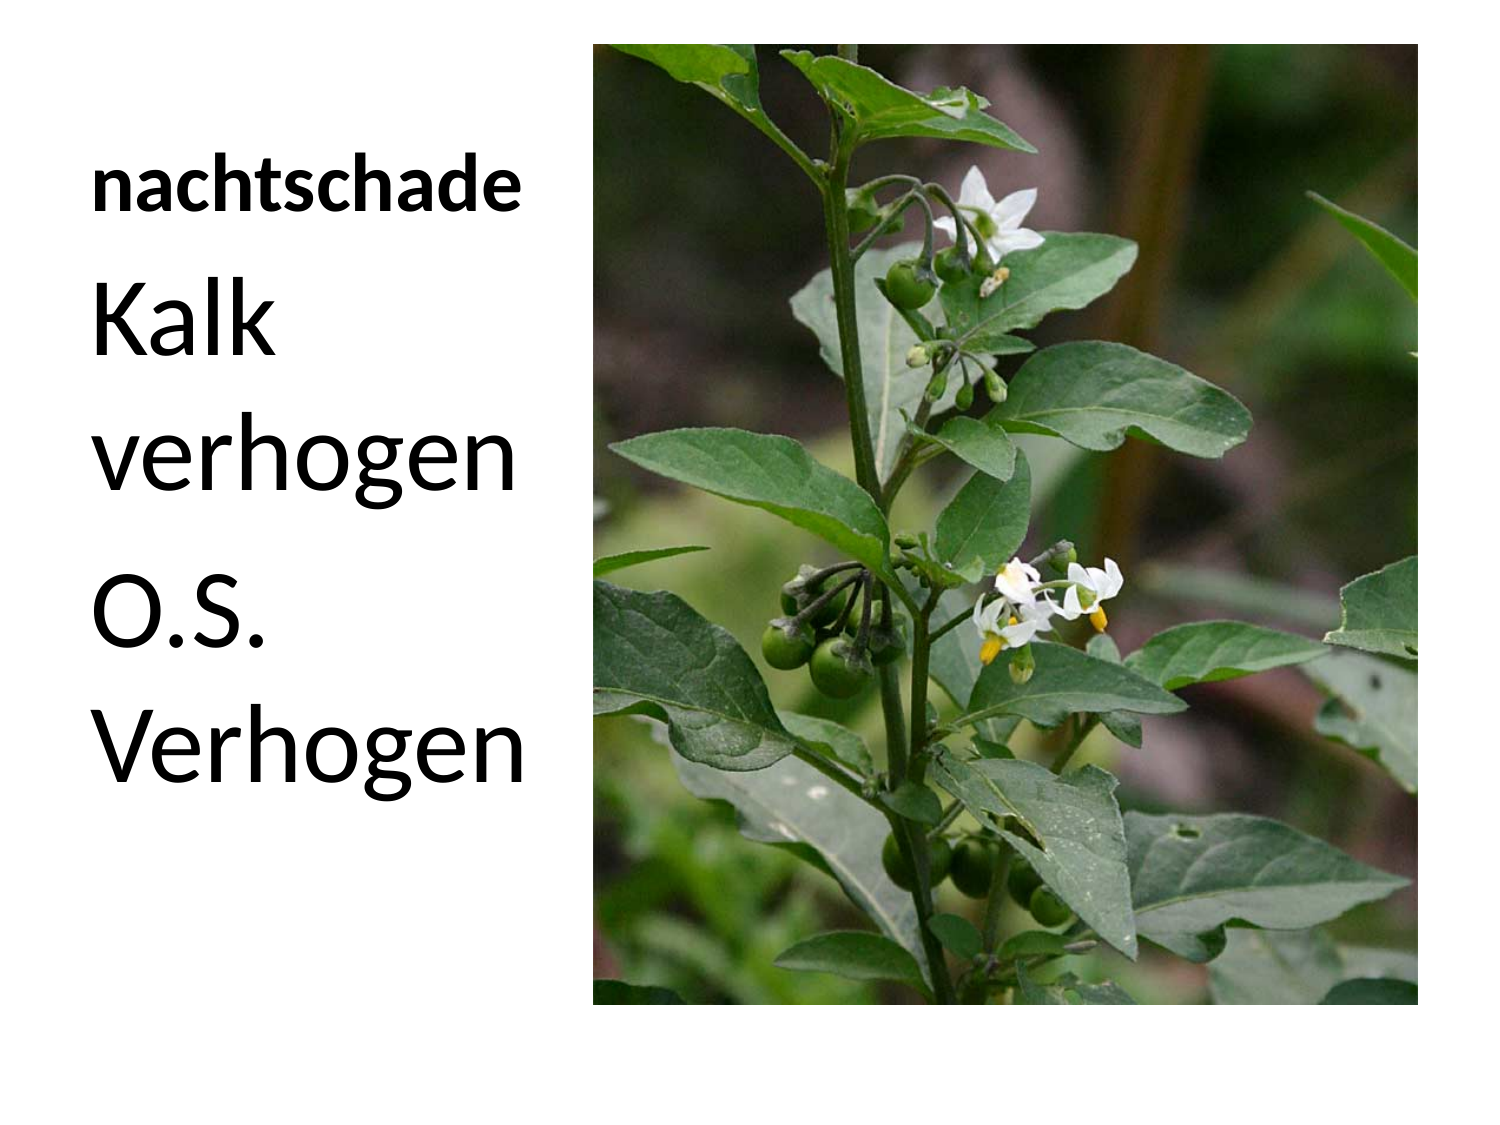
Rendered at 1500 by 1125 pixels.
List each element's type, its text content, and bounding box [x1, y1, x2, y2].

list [593, 44, 1418, 1006]
list Kalk verhogen O.S. Verhogen [75, 235, 569, 1005]
title nachtschade [75, 44, 569, 235]
